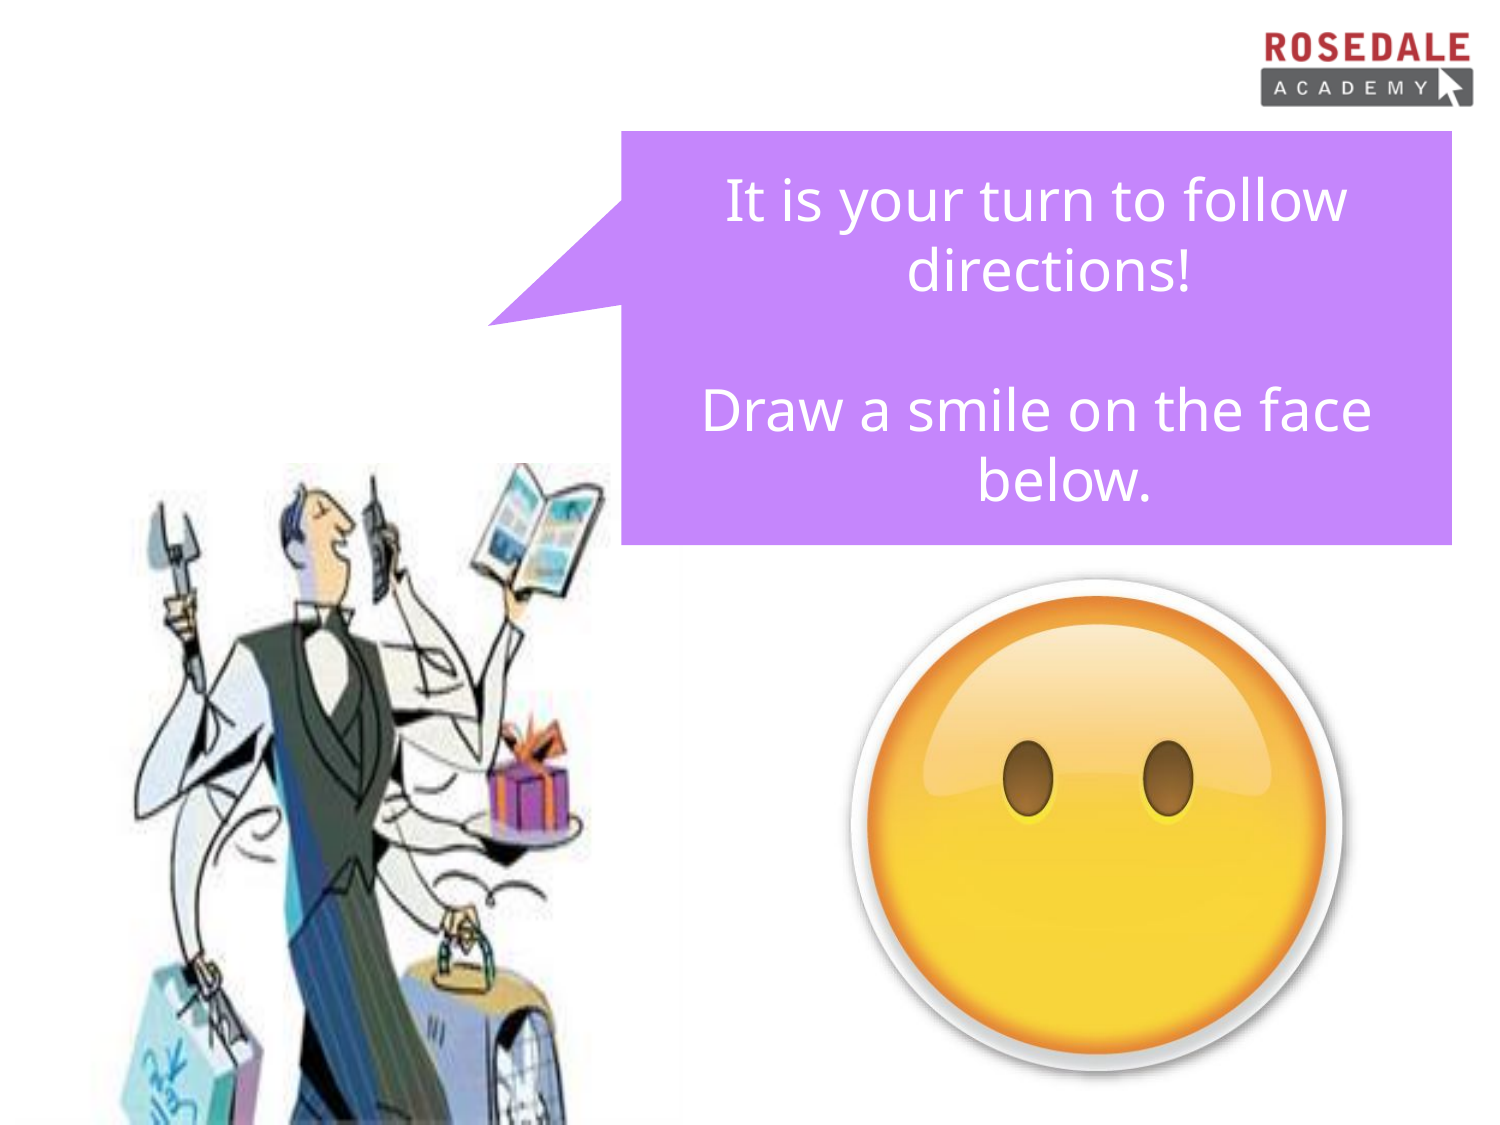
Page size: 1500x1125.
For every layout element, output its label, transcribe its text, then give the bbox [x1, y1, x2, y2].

text_box It is your turn to follow directions! Draw a smile on the face below. [488, 131, 1452, 546]
picture [15, 463, 683, 1125]
picture [826, 563, 1367, 1106]
picture [1258, 31, 1475, 108]
